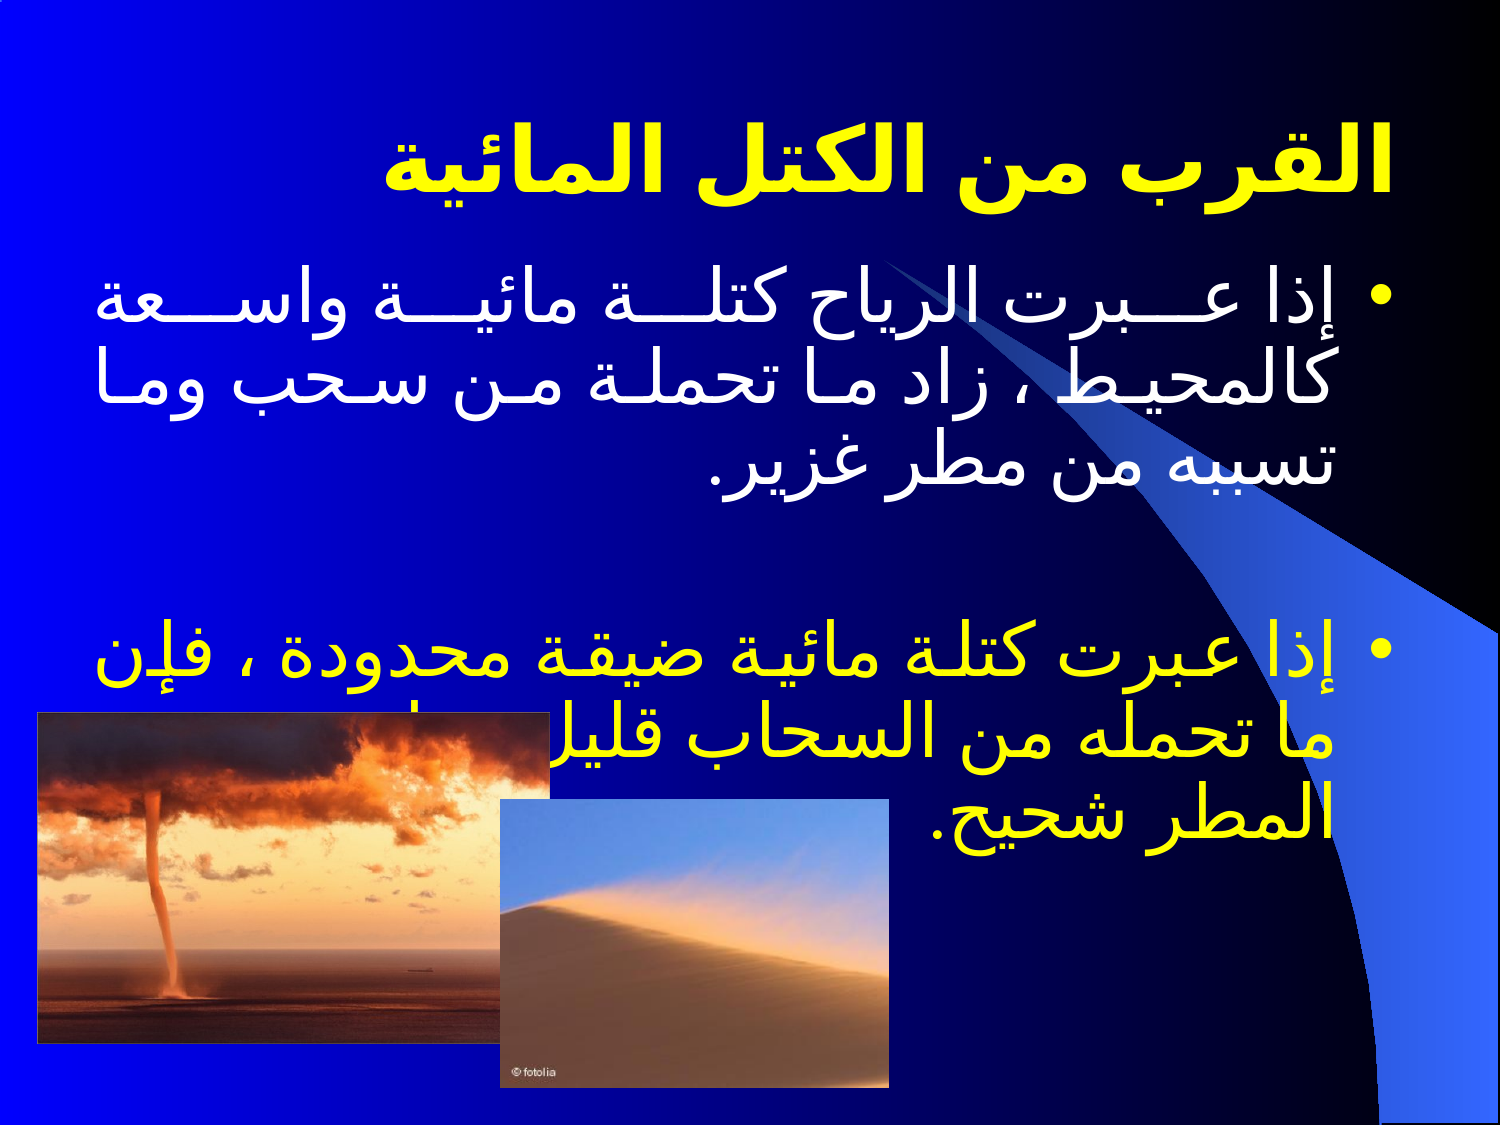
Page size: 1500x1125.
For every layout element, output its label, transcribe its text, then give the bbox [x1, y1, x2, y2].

title القرب من الكتل المائية [87, 62, 1414, 249]
list إذا عبرت الرياح كتلة مائية واسعة كالمحيط ، زاد ما تحملة من سحب وما تسببه من مطر غزير. إذا عبرت كتلة مائية ضيقة محدودة ، فإن ما تحمله من السحاب قليل وما يسببه من المطر شحيح. [62, 249, 1426, 763]
picture [37, 712, 889, 1088]
